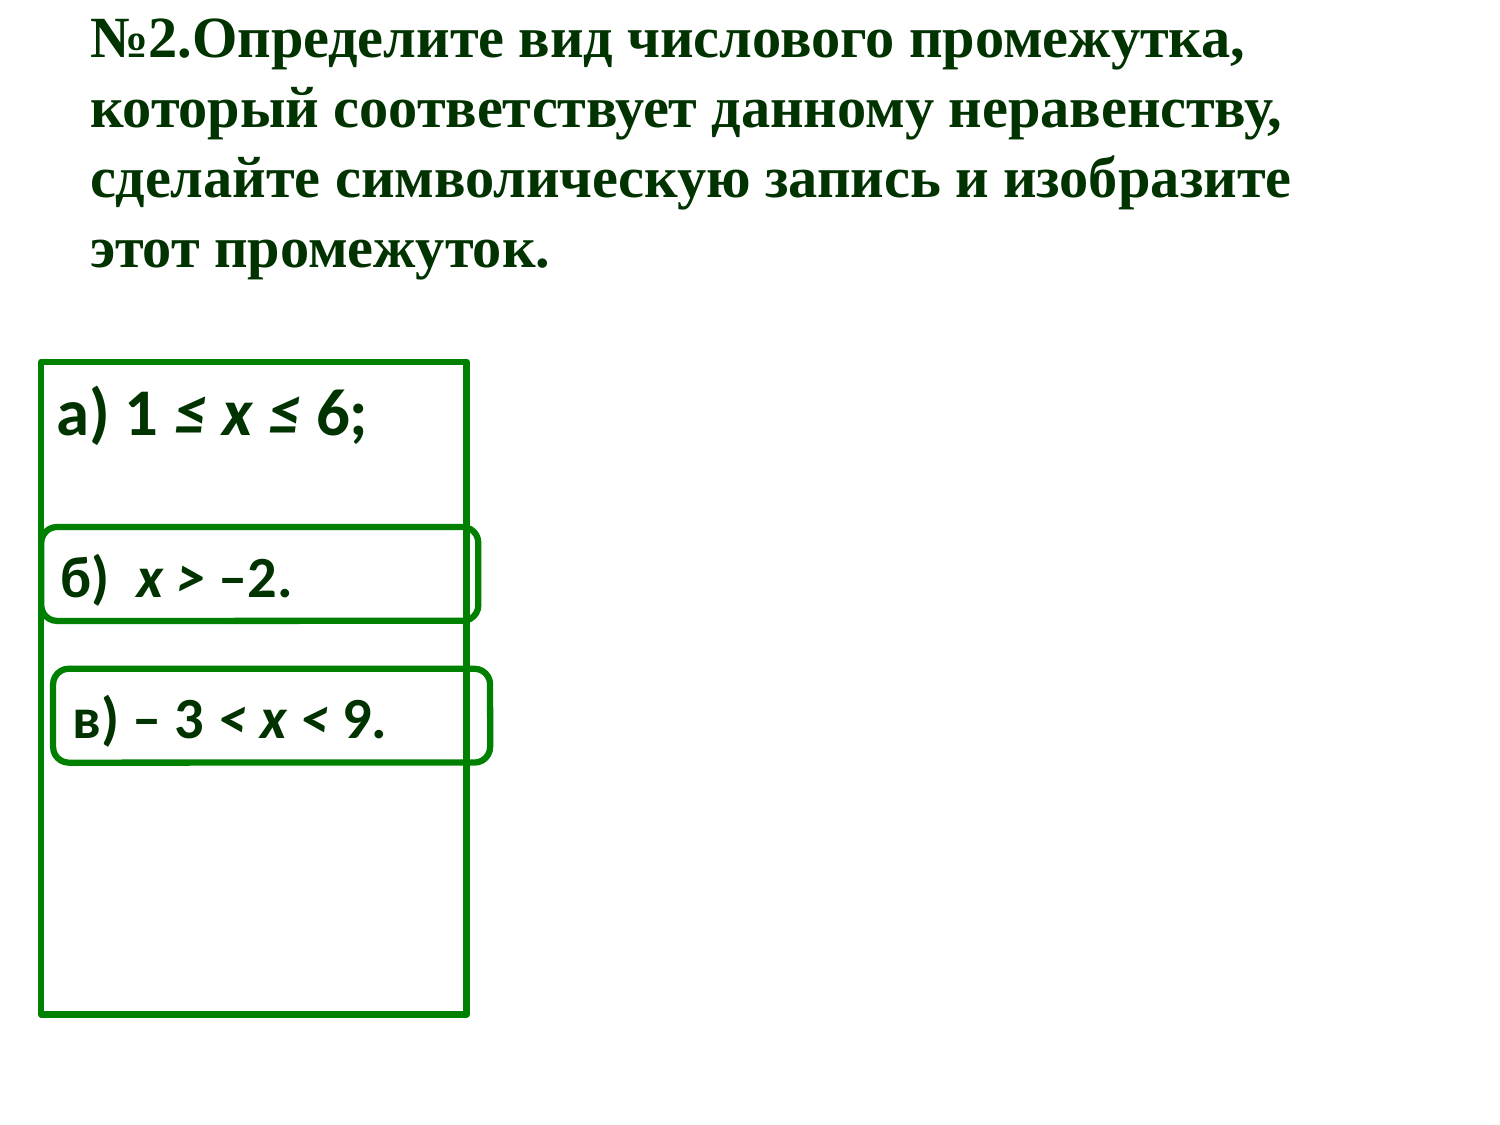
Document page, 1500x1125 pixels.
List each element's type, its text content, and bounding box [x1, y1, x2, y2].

list а) 1 ≤ x ≤ 6; [41, 610, 467, 1015]
text_box б) x > –2. [41, 527, 479, 621]
title №2.Определите вид числового промежутка, который соответствует данному неравенству, сделайте символическую запись и изобразите этот промежуток. [75, 45, 1425, 233]
text_box в) – 3 < x < 9. [53, 668, 491, 763]
list а) 1 ≤ x ≤ 6; [41, 361, 467, 538]
